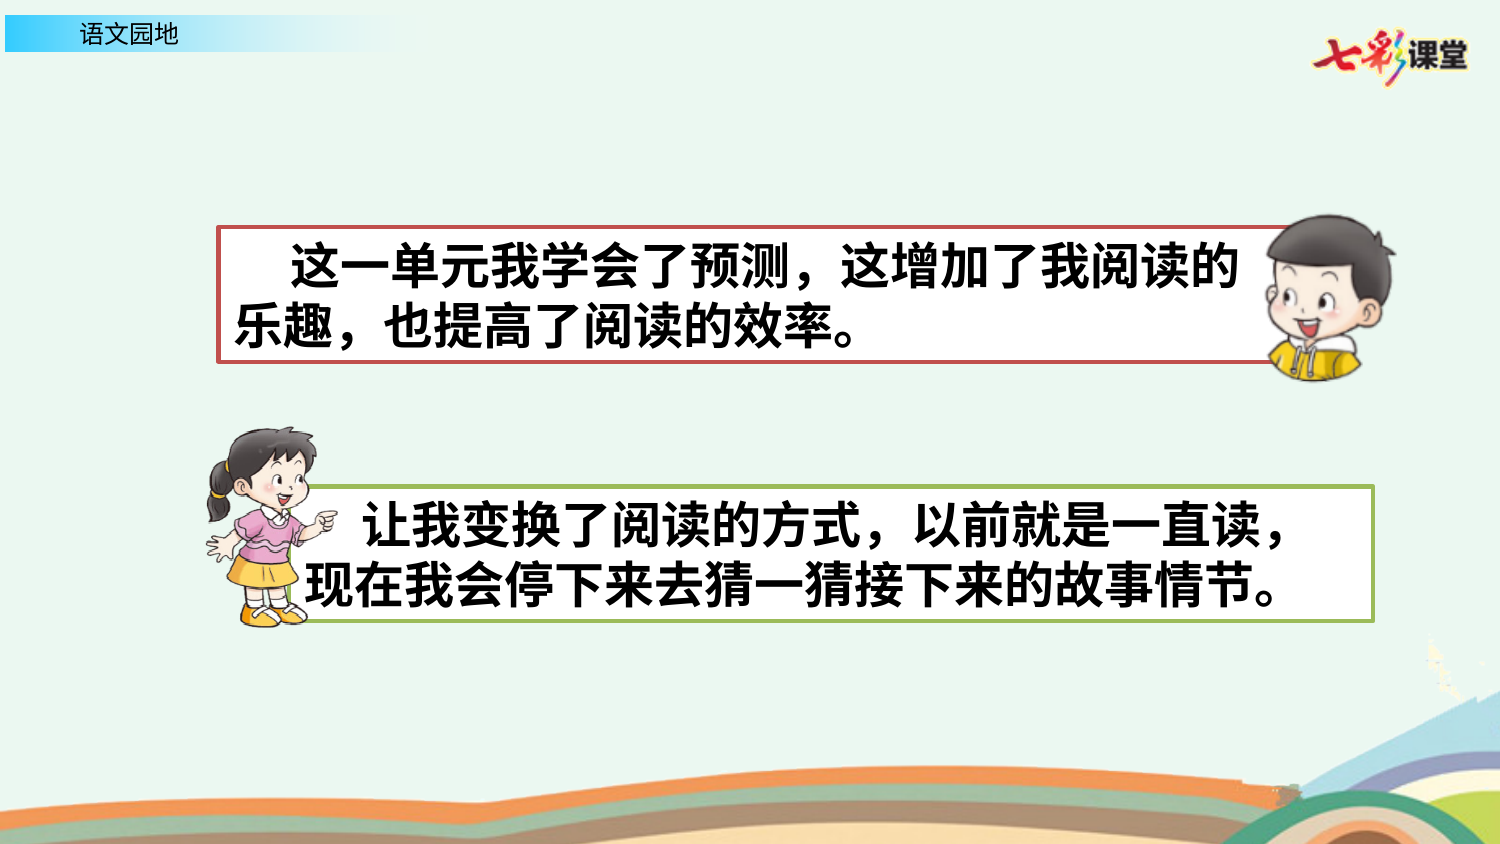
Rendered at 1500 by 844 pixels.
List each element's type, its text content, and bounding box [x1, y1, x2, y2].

text_box 这一单元我学会了预测，这增加了我阅读的乐趣，也提高了阅读的效率。 [216, 225, 1233, 364]
picture [1239, 196, 1410, 393]
picture [1308, 14, 1477, 95]
picture [0, 414, 1500, 844]
text_box 让我变换了阅读的方式，以前就是一直读，现在我会停下来去猜一猜接下来的故事情节。 [346, 484, 1375, 623]
